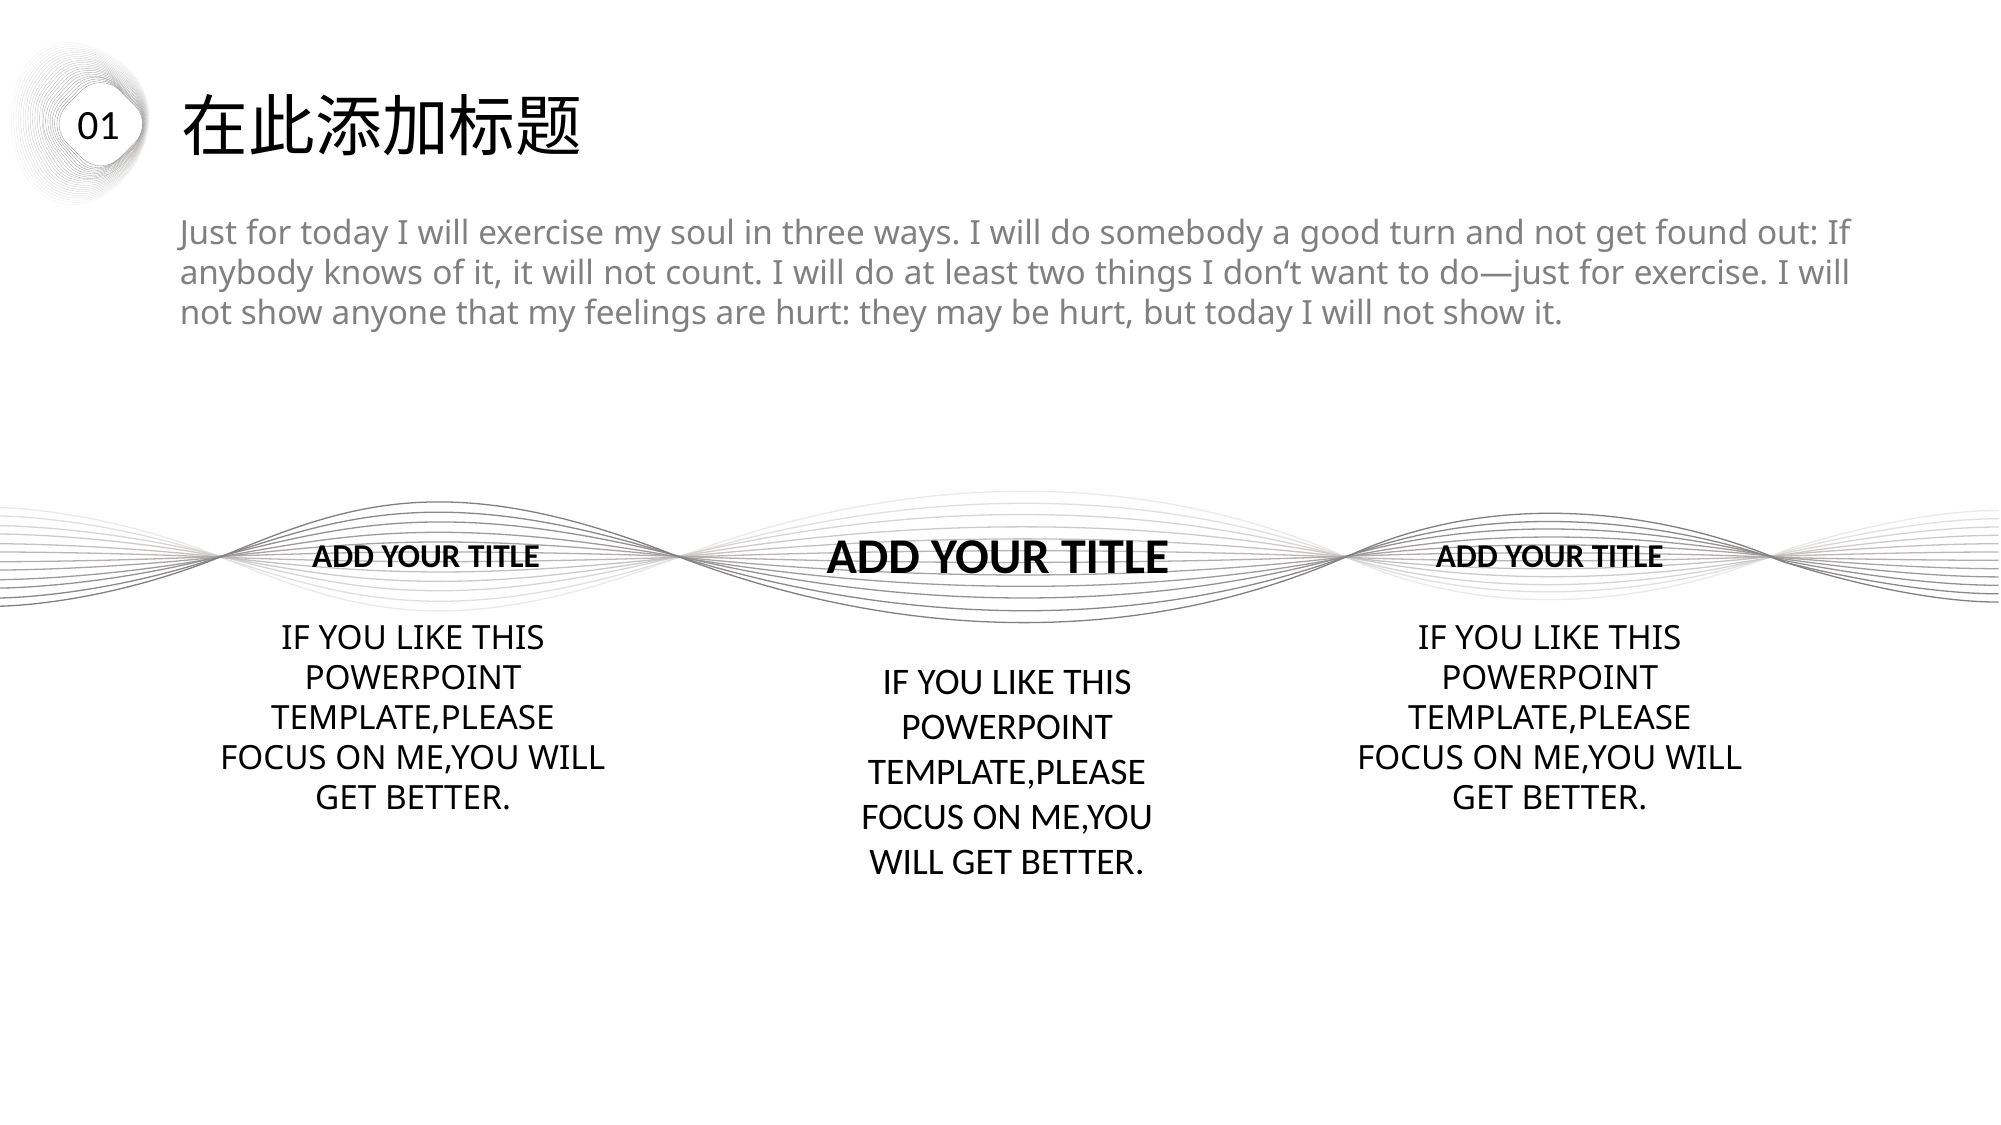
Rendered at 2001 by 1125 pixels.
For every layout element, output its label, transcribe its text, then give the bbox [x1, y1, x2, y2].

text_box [10, 41, 600, 205]
text_box Just for today I will exercise my soul in three ways. I will do somebody a good turn and not get found out: If anybody knows of it, it will not count. I will do at least two things I don‘t want to do—just for exercise. I will not show anyone that my feelings are hurt: they may be hurt, but today I will not show it. [165, 204, 1869, 339]
text_box IF YOU LIKE THIS POWERPOINT TEMPLATE,PLEASE FOCUS ON ME,YOU WILL GET BETTER. [203, 655, 623, 824]
text_box IF YOU LIKE THIS POWERPOINT TEMPLATE,PLEASE FOCUS ON ME,YOU WILL GET BETTER. [827, 655, 1187, 890]
text_box IF YOU LIKE THIS POWERPOINT TEMPLATE,PLEASE FOCUS ON ME,YOU WILL GET BETTER. [1340, 655, 1760, 824]
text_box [0, 457, 2000, 655]
